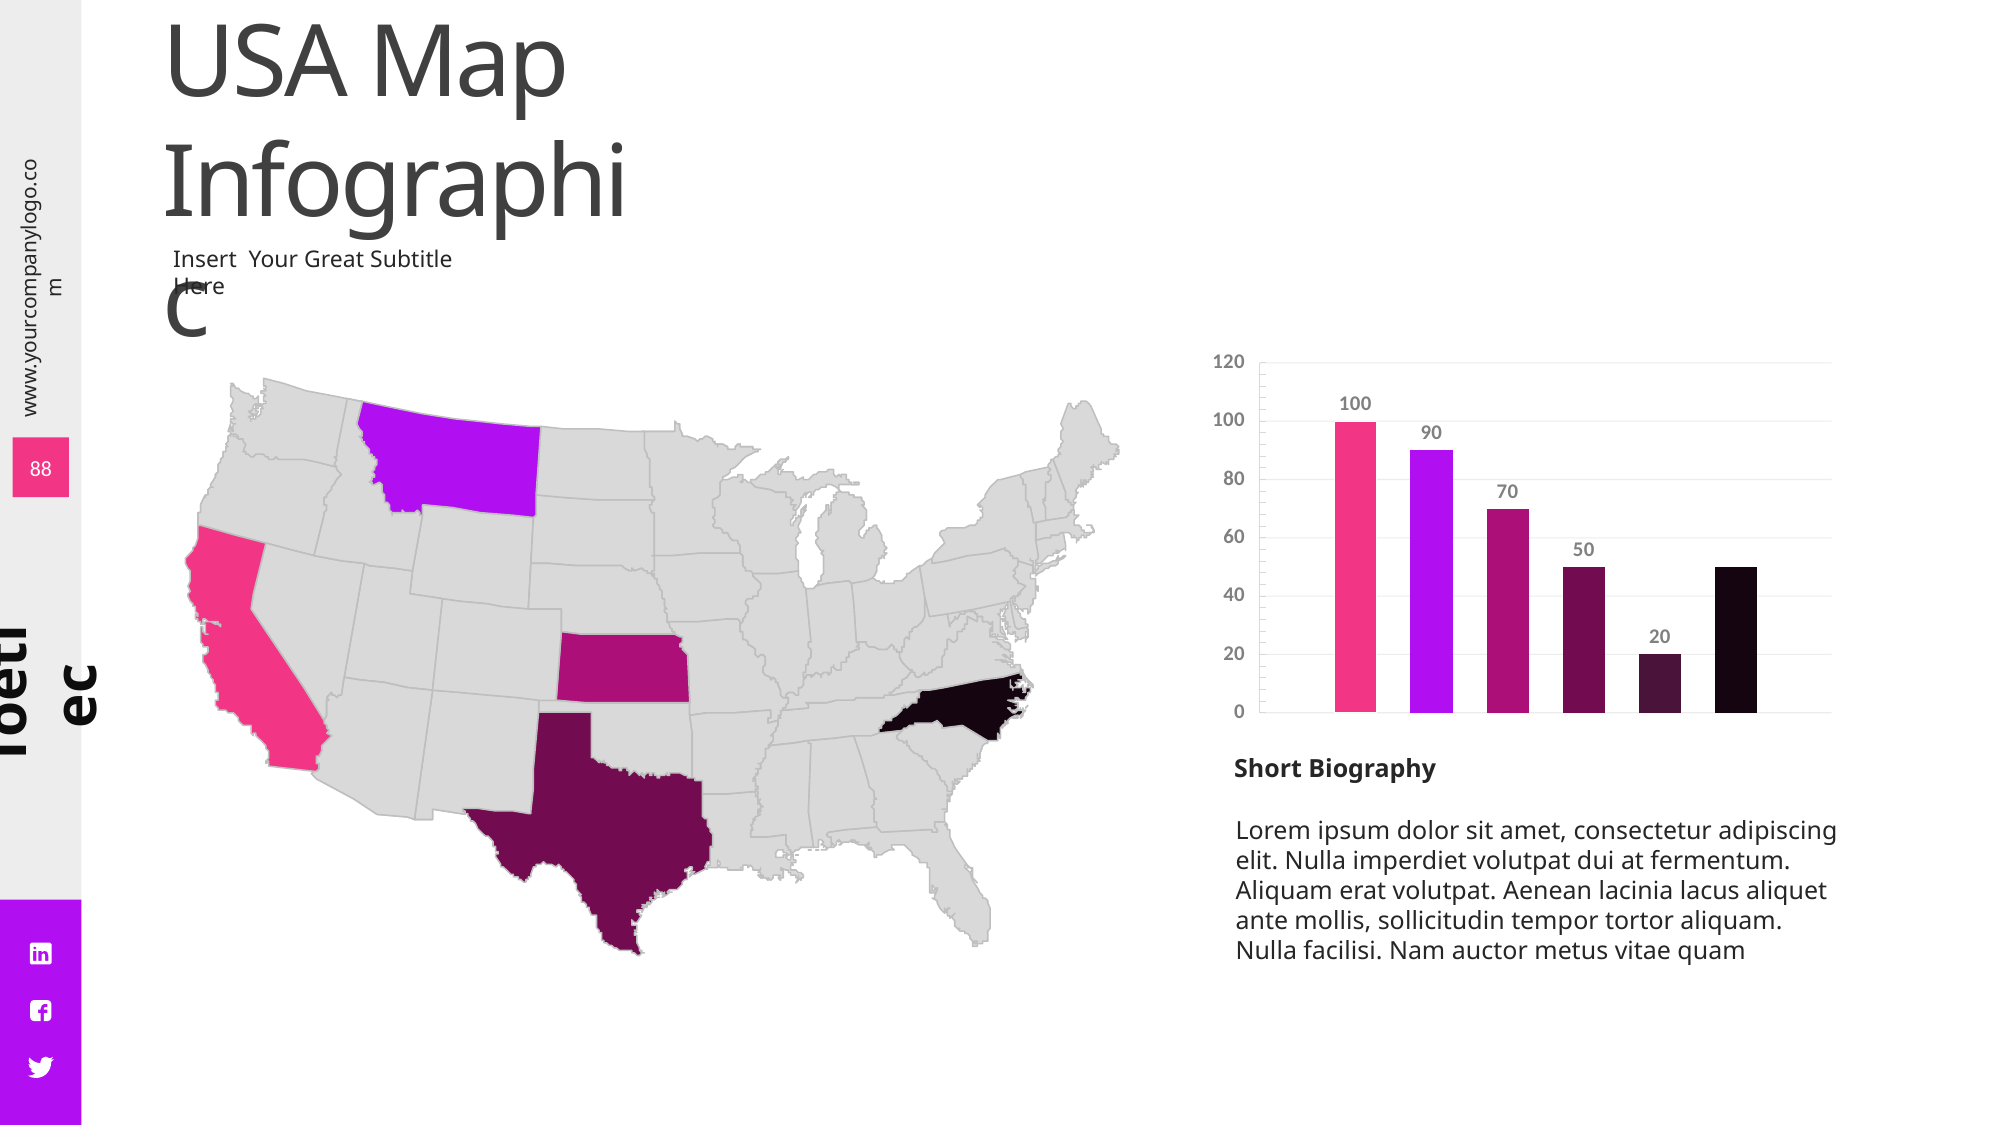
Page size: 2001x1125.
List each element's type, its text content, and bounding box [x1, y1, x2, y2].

chart [1199, 344, 1845, 731]
text_box Lorem ipsum dolor sit amet, consectetur adipiscing elit. Nulla imperdiet volutpat dui at fermentum. Aliquam erat volutpat. Aenean lacinia lacus aliquet ante mollis, sollicitudin tempor tortor aliquam. Nulla facilisi. Nam auctor metus vitae quam [1220, 807, 1861, 972]
text_box Short Biography [1219, 733, 1504, 802]
text_box USA Map Infographic [147, 116, 677, 236]
text_box Insert Your Great Subtitle Here [158, 237, 512, 307]
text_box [185, 378, 1119, 956]
slide_number 88 [12, 437, 69, 498]
